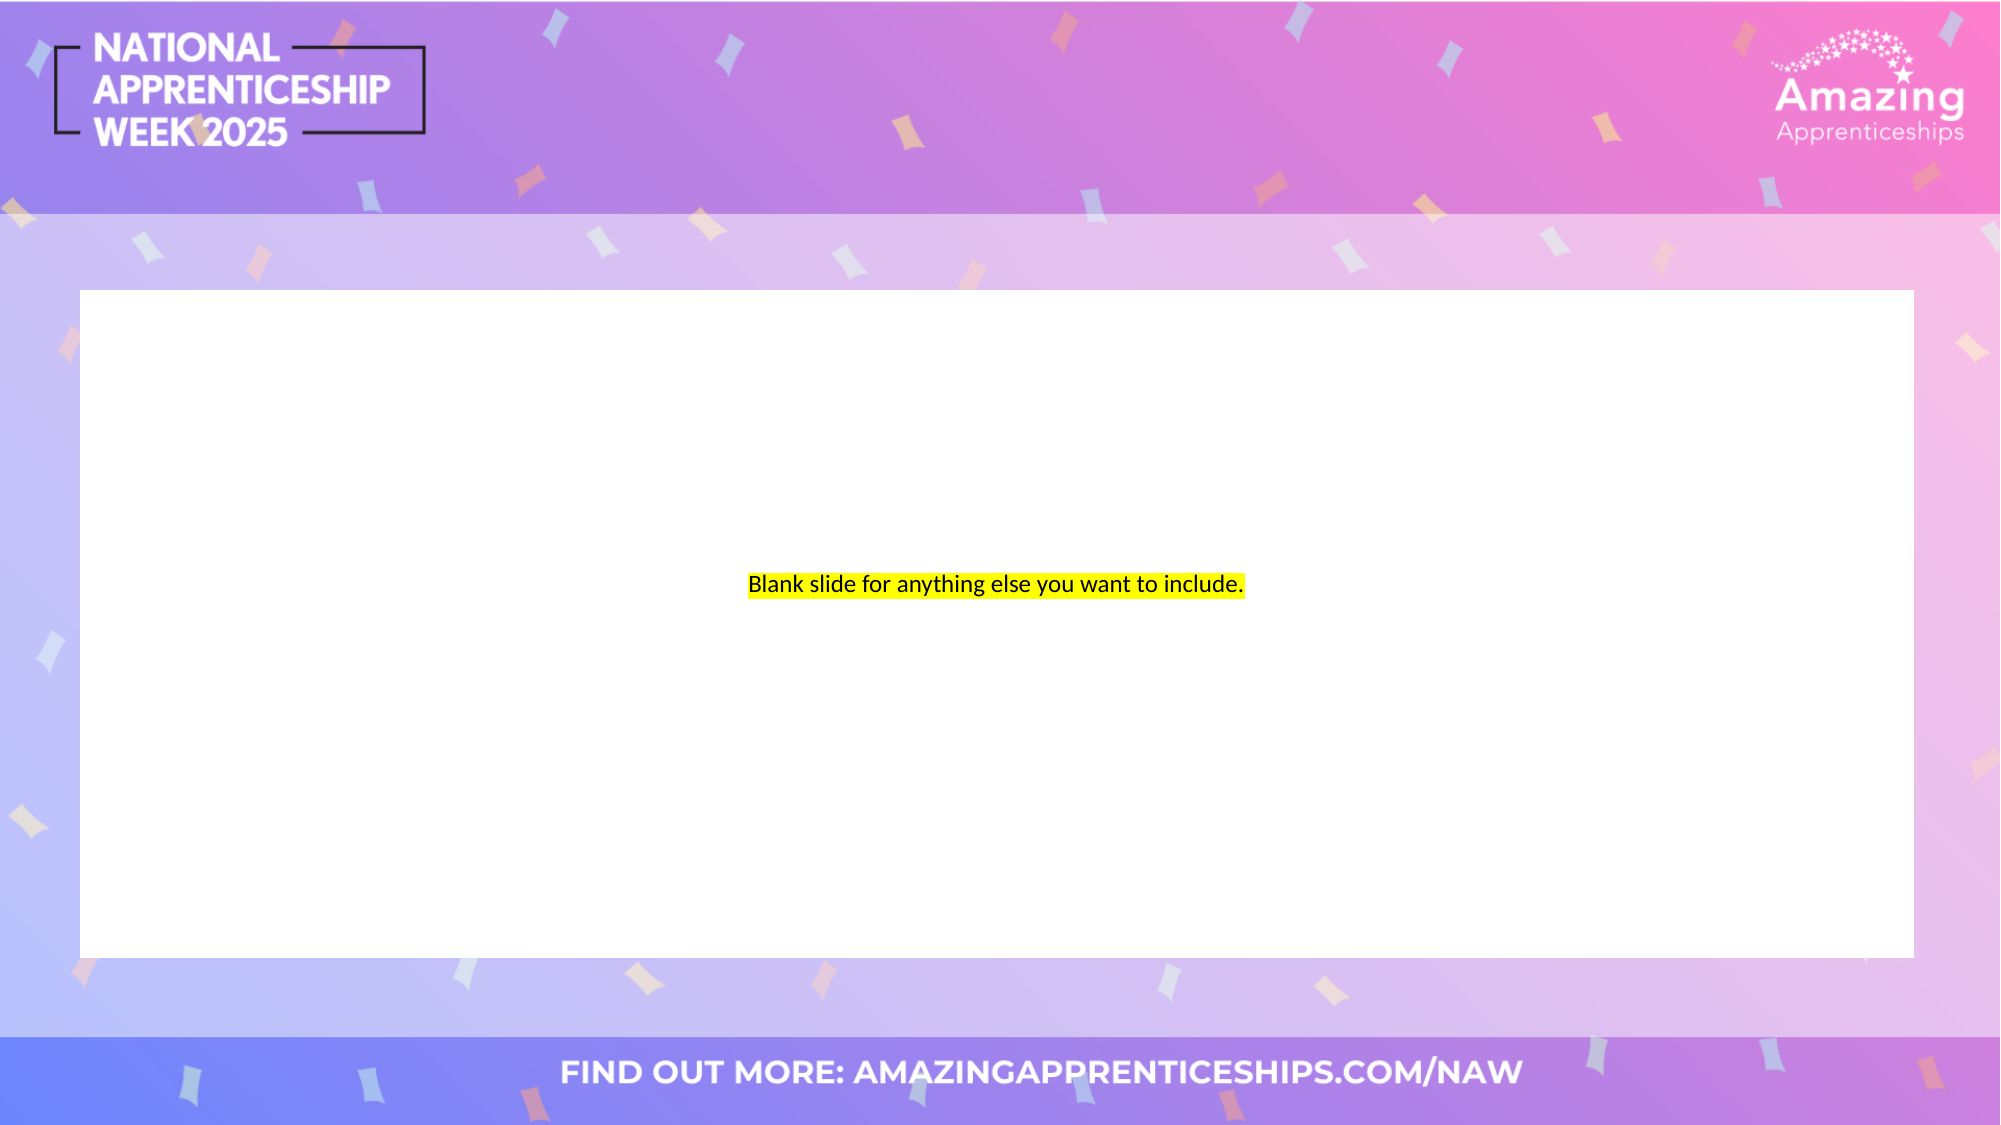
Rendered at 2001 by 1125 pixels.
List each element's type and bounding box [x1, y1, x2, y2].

picture [0, 0, 2000, 1125]
text_box [79, 290, 1914, 959]
